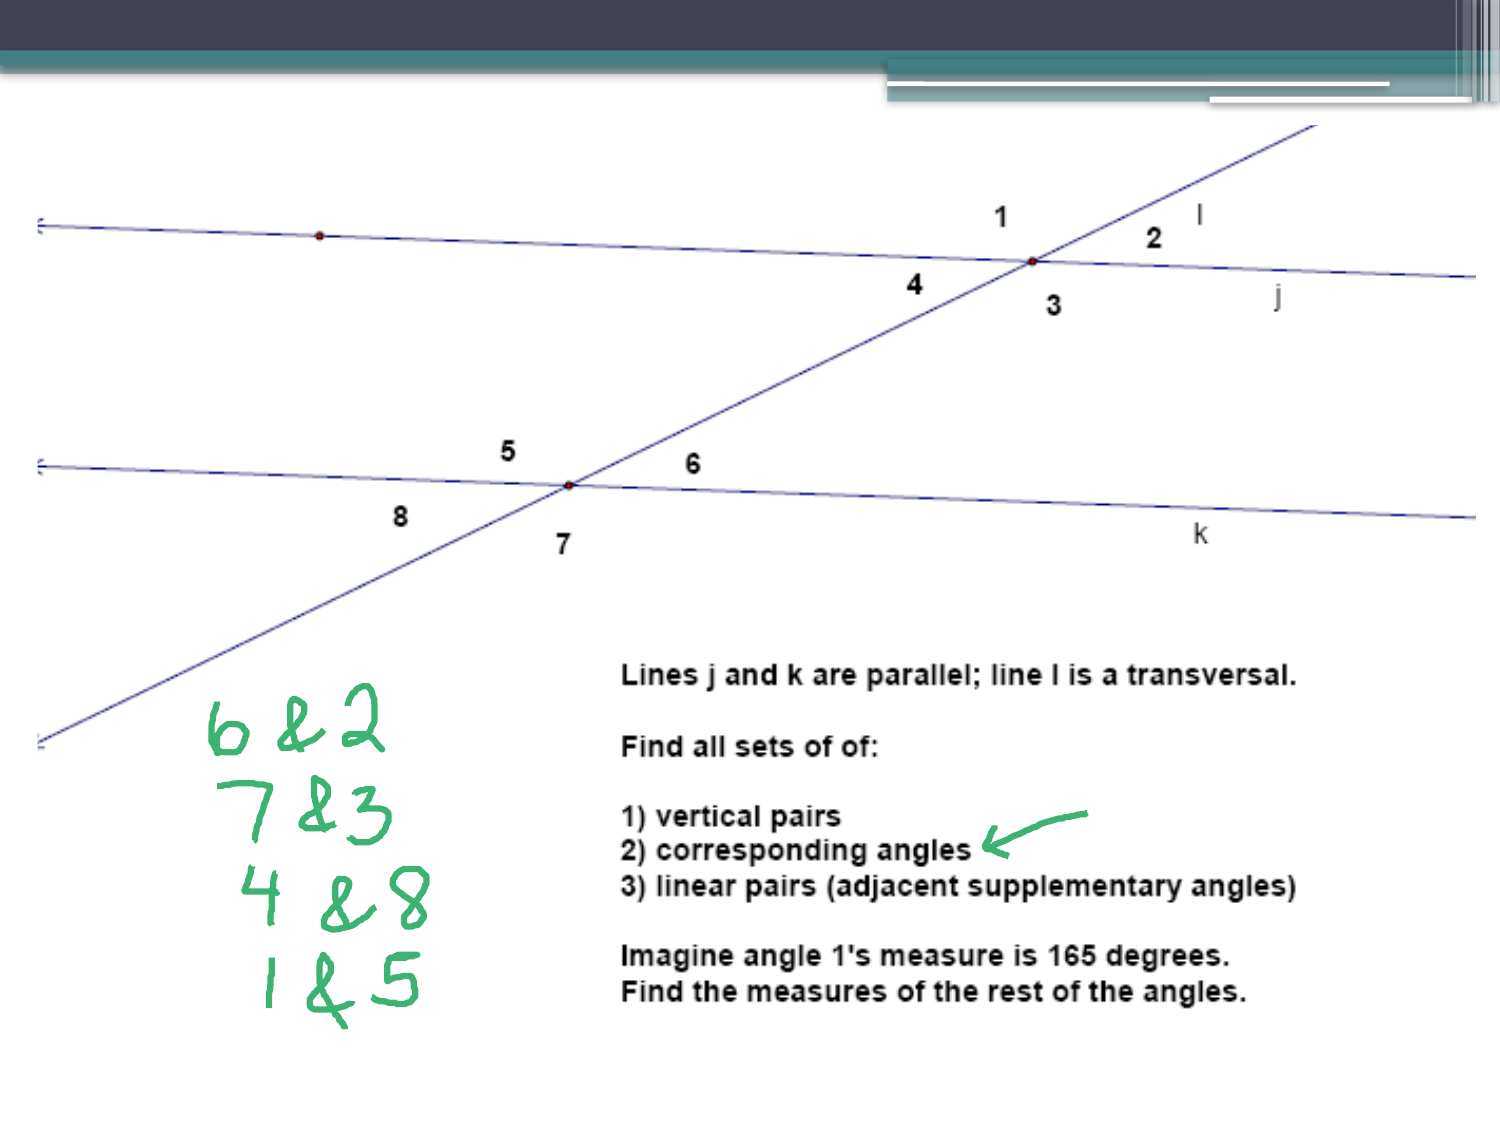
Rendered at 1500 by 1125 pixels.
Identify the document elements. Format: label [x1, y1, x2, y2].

picture [37, 124, 1477, 1056]
